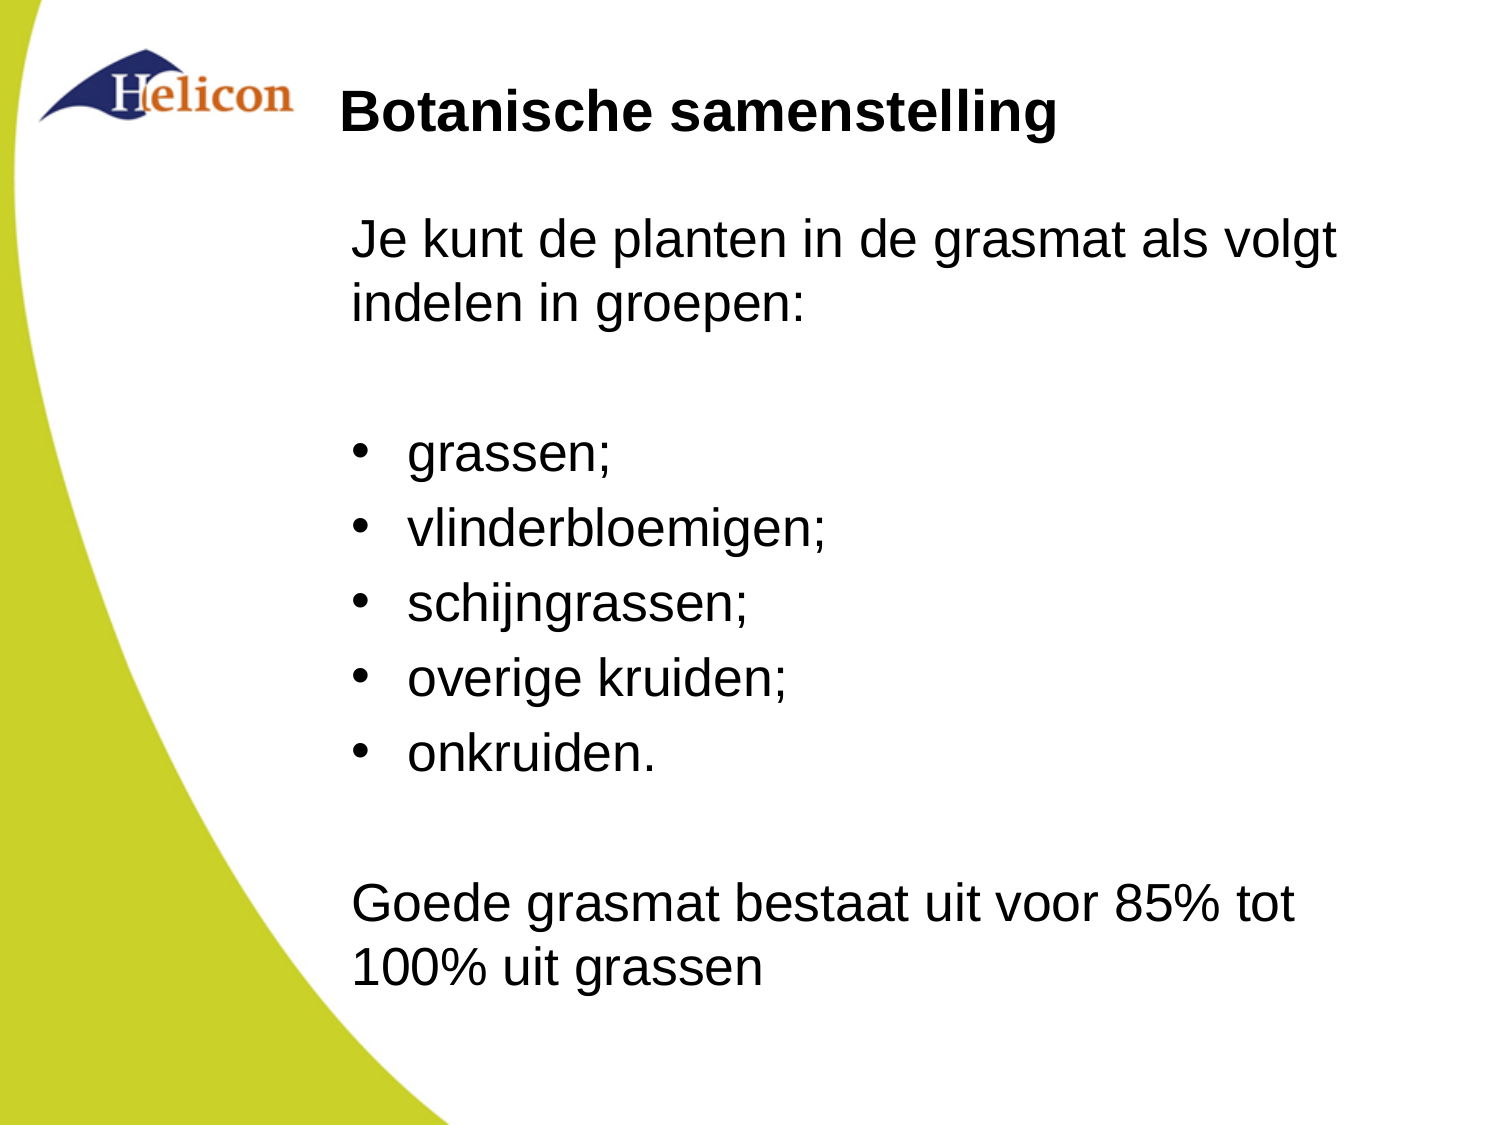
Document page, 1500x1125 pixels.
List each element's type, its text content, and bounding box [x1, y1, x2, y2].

title Botanische samenstelling [324, 54, 1415, 161]
picture [0, 0, 1500, 1125]
list Je kunt de planten in de grasmat als volgt indelen in groepen: grassen; vlinderbloemigen; schijngrassen; overige kruiden; onkruiden. Goede grasmat bestaat uit voor 85% tot 100% uit grassen [336, 196, 1425, 1005]
